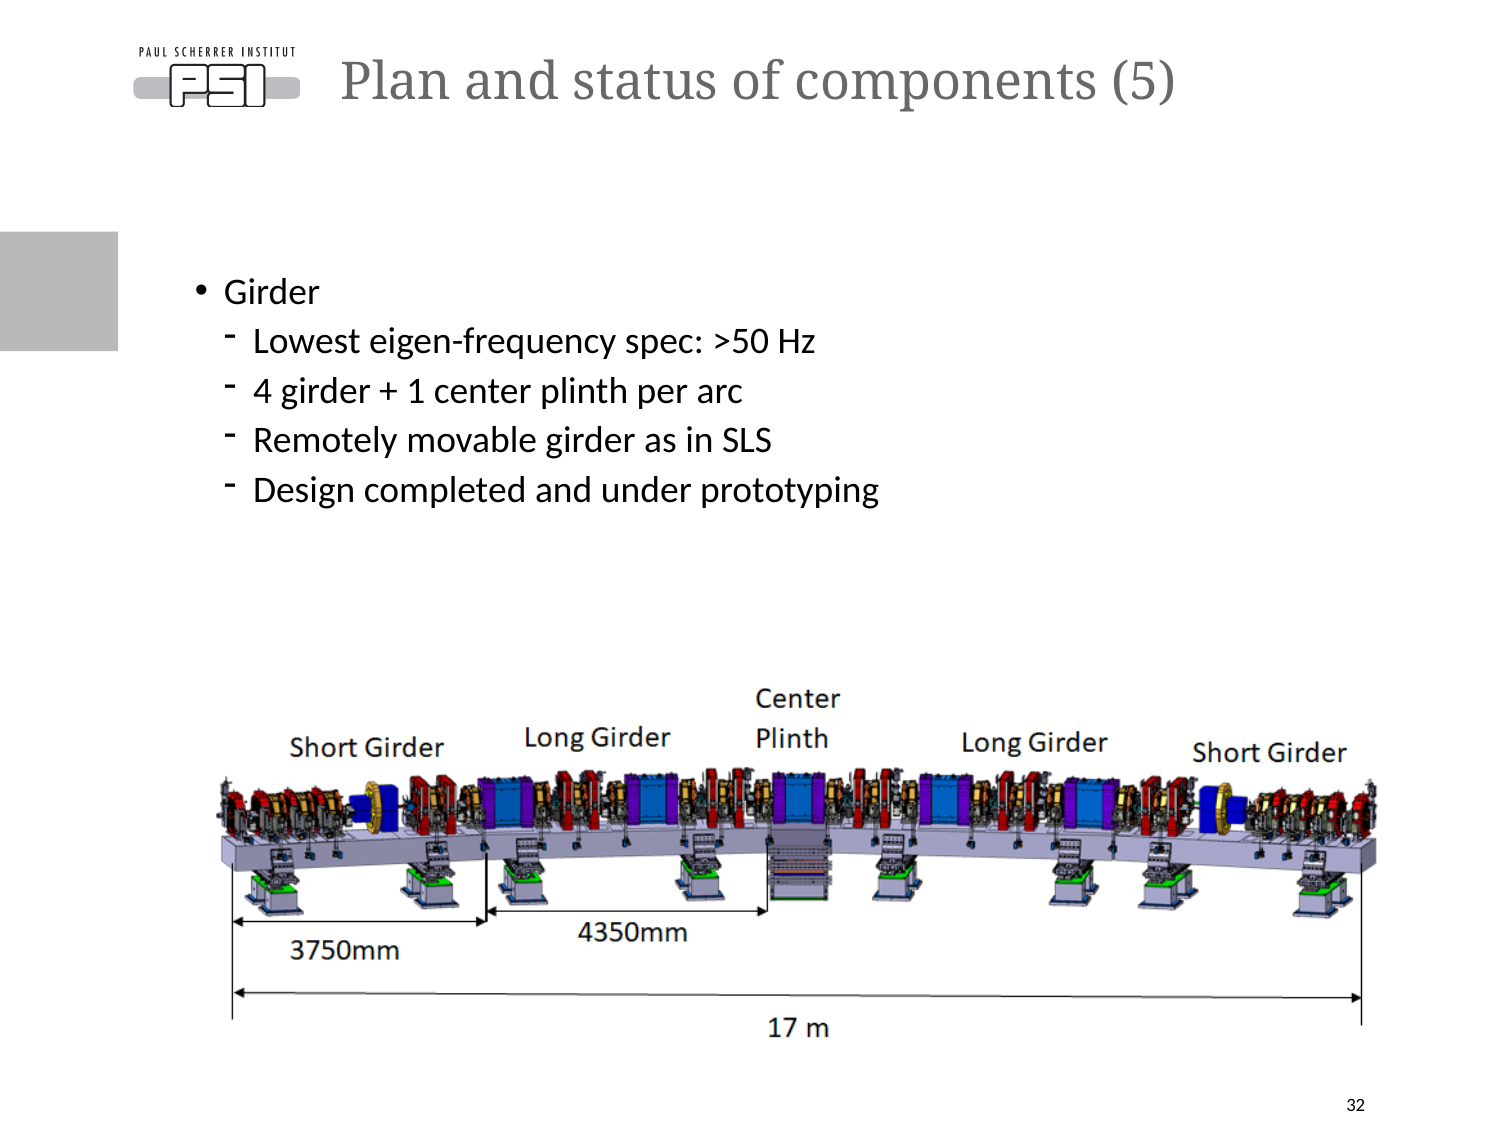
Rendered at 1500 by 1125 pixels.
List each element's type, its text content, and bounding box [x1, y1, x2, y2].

title Plan and status of components (5) [340, 47, 1442, 132]
slide_number 32 [1346, 1092, 1441, 1125]
picture [182, 668, 1388, 1063]
list Girder Lowest eigen-frequency spec: >50 Hz 4 girder + 1 center plinth per arc Remotely movable girder as in SLS Design completed and under prototyping [194, 262, 1500, 669]
